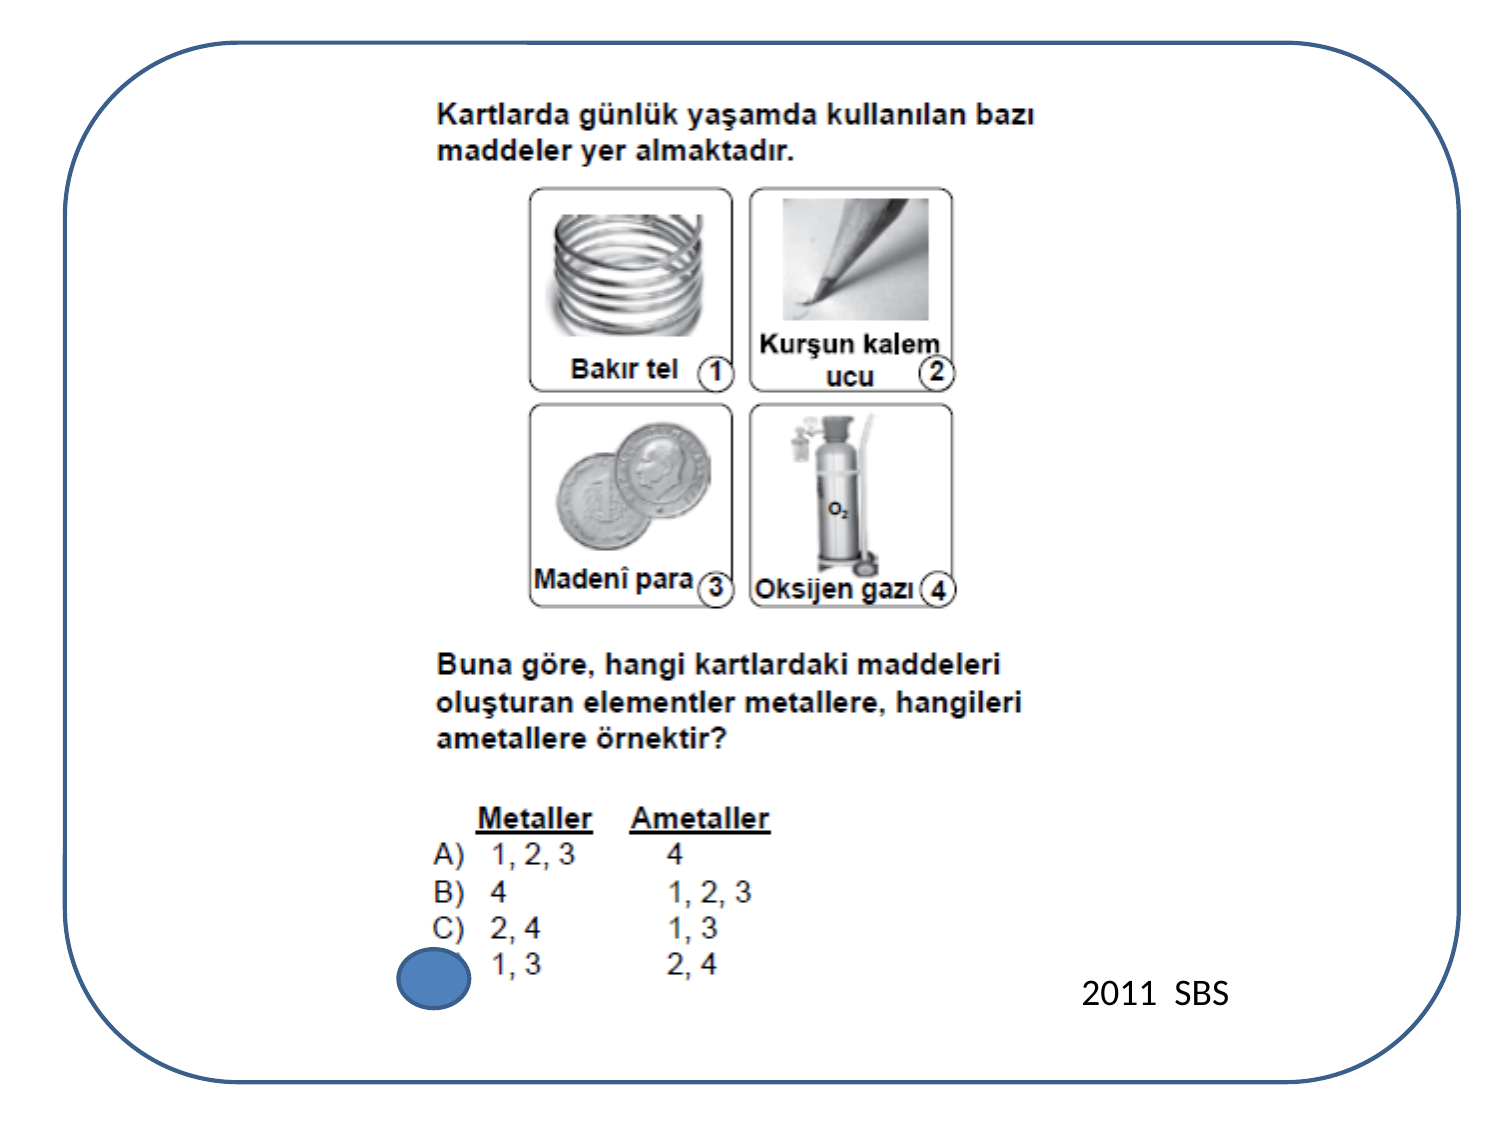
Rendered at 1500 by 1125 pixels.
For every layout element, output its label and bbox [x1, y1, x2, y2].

picture [409, 81, 1044, 995]
text_box [62, 40, 1461, 1085]
